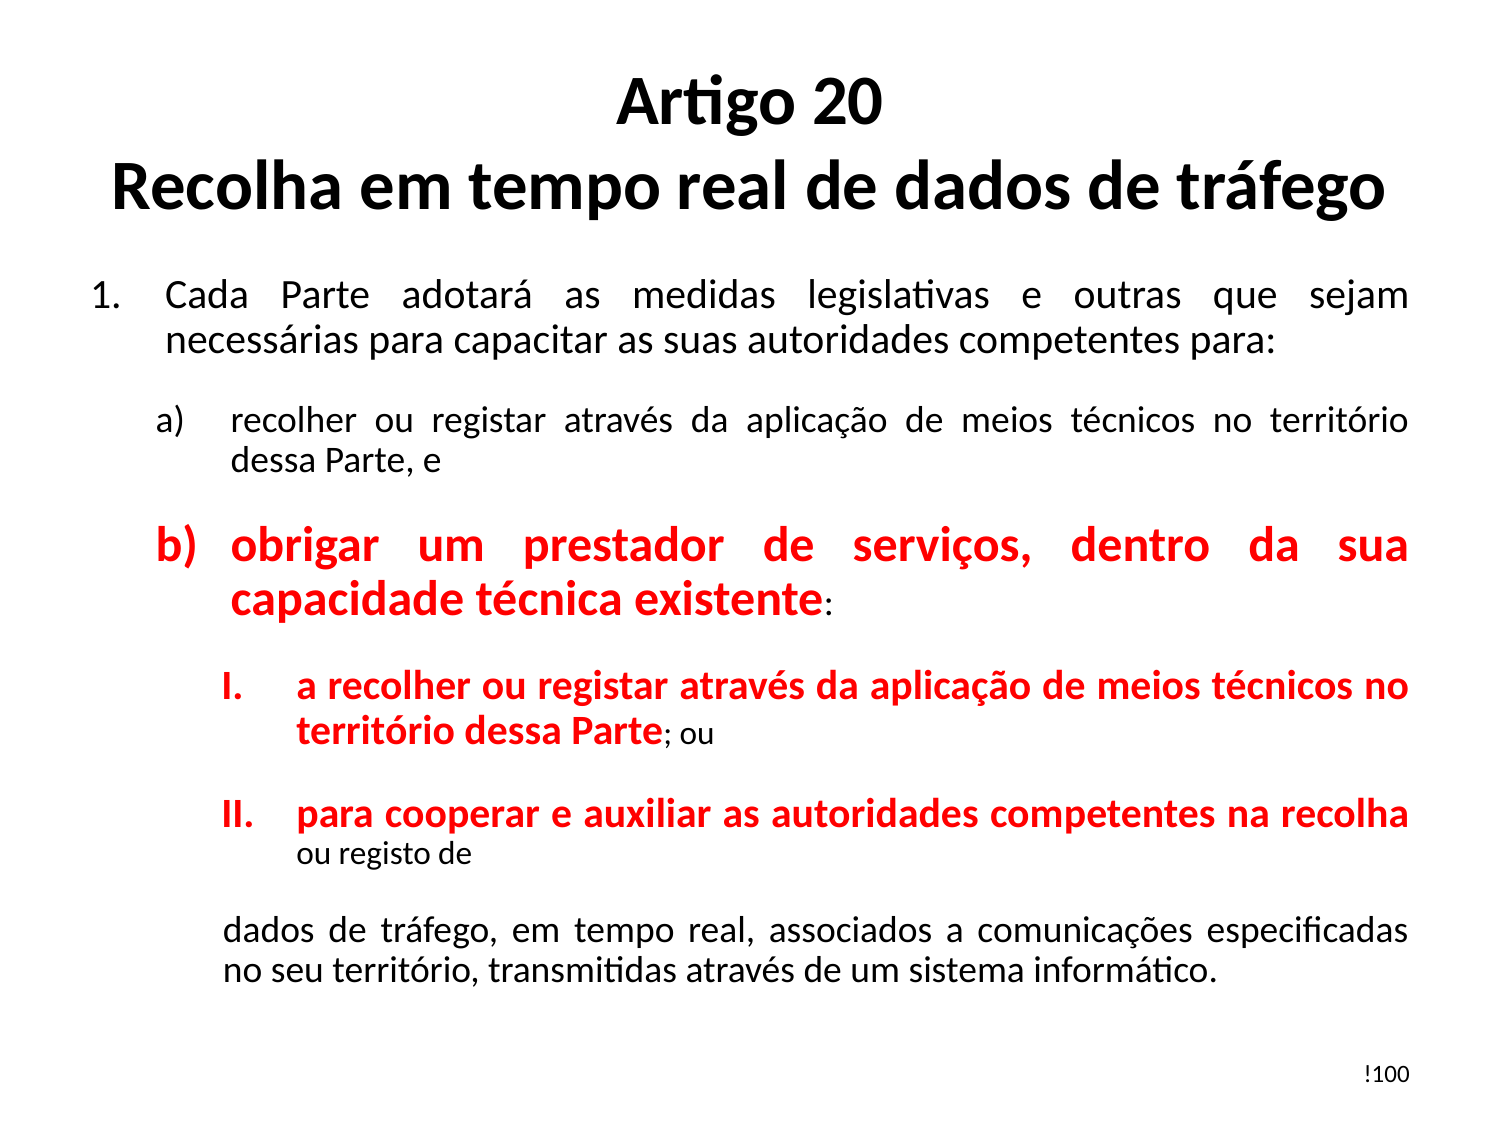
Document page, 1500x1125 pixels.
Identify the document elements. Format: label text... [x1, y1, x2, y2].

title Artigo 20 Recolha em tempo real de dados de tráfego [74, 44, 1426, 233]
text_box Cada Parte adotará as medidas legislativas e outras que sejam necessárias para capacitar as suas autoridades competentes para: recolher ou registar através da aplicação de meios técnicos no território dessa Parte, e obrigar um prestador de serviços, dentro da sua capacidade técnica existente: a recolher ou registar através da aplicação de meios técnicos no território dessa Parte; ou para cooperar e auxiliar as autoridades competentes na recolha ou registo de dados de tráfego, em tempo real, associados a comunicações especificadas no seu território, transmitidas através de um sistema informático. [74, 264, 1425, 1036]
slide_number !100 [1074, 1042, 1425, 1103]
